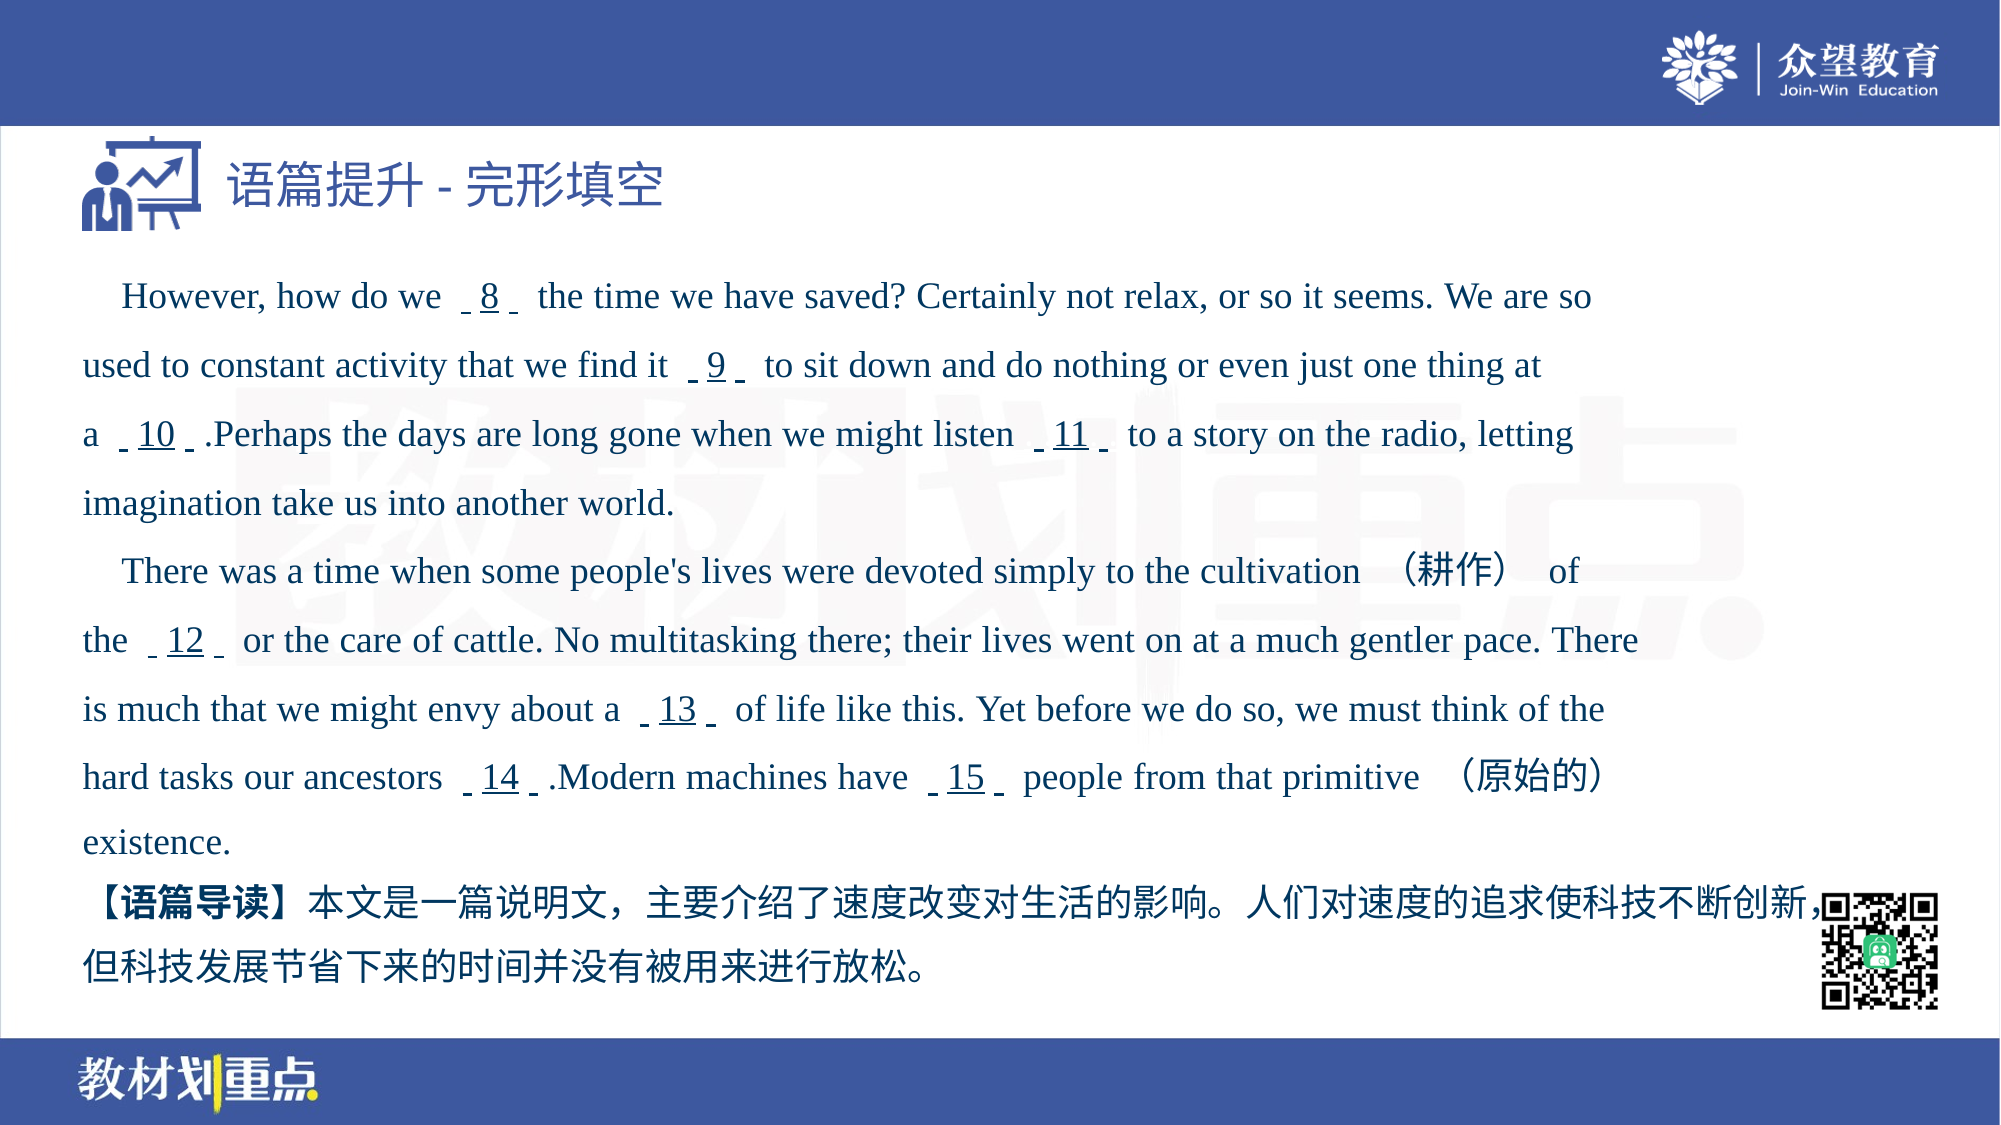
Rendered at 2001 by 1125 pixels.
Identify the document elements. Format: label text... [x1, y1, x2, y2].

text_box However, how do we . .8. . the time we have saved? Certainly not relax, or so it seems. We are so used to constant activity that we find it . .9. . to sit down and do nothing or even just one thing at a . .10. ..Perhaps the days are long gone when we might listen . .11. . to a story on the radio, letting imagination take us into another world. There was a time when some people's lives were devoted simply to the cultivation （耕作） of the . .12. . or the care of cattle. No multitasking there; their lives went on at a much gentler pace. There is much that we might envy about a . .13. . of life like this. Yet before we do so, we must think of the hard tasks our ancestors . .14. ..Modern machines have . .15. . people from that primitive （原始的） existence. [82, 247, 1817, 855]
picture [0, 0, 2000, 1125]
text_box 【语篇导读】本文是一篇说明文，主要介绍了速度改变对生活的影响。人们对速度的追求使科技不断创新， 但科技发展节省下来的时间并没有被用来进行放松。 [82, 855, 1817, 982]
